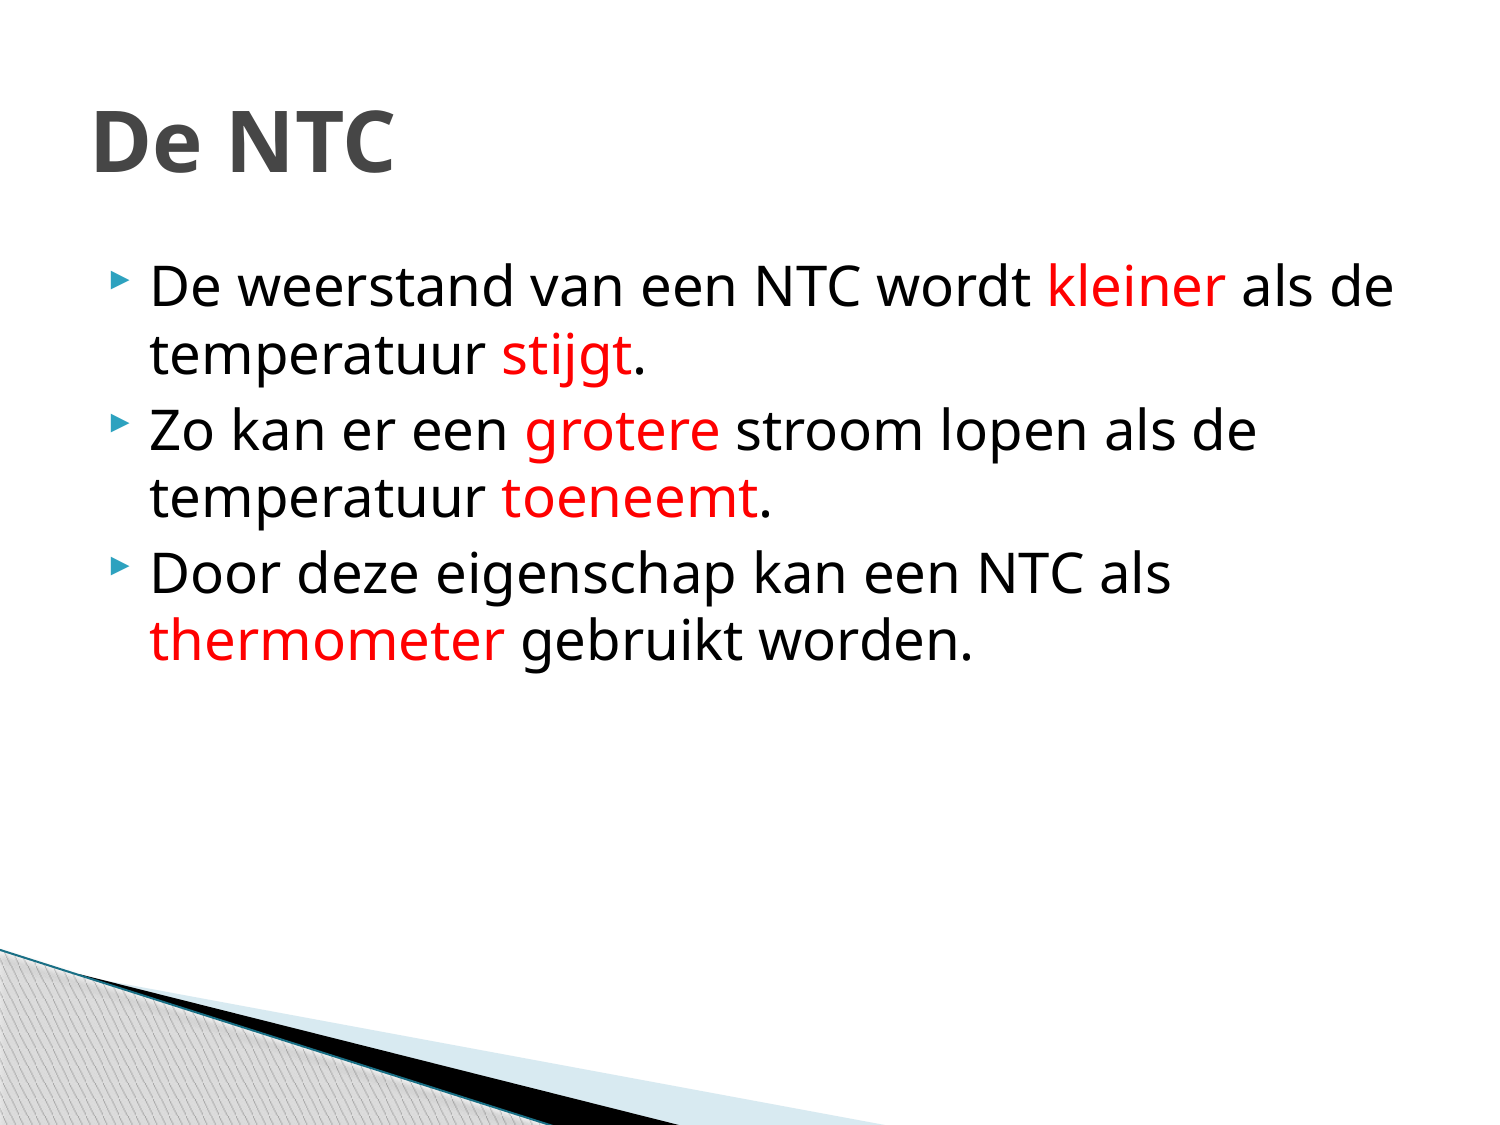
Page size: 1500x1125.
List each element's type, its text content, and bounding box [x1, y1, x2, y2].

title De NTC [75, 45, 1425, 233]
list De weerstand van een NTC wordt kleiner als de temperatuur stijgt. Zo kan er een grotere stroom lopen als de temperatuur toeneemt. Door deze eigenschap kan een NTC als thermometer gebruikt worden. [75, 243, 1425, 986]
